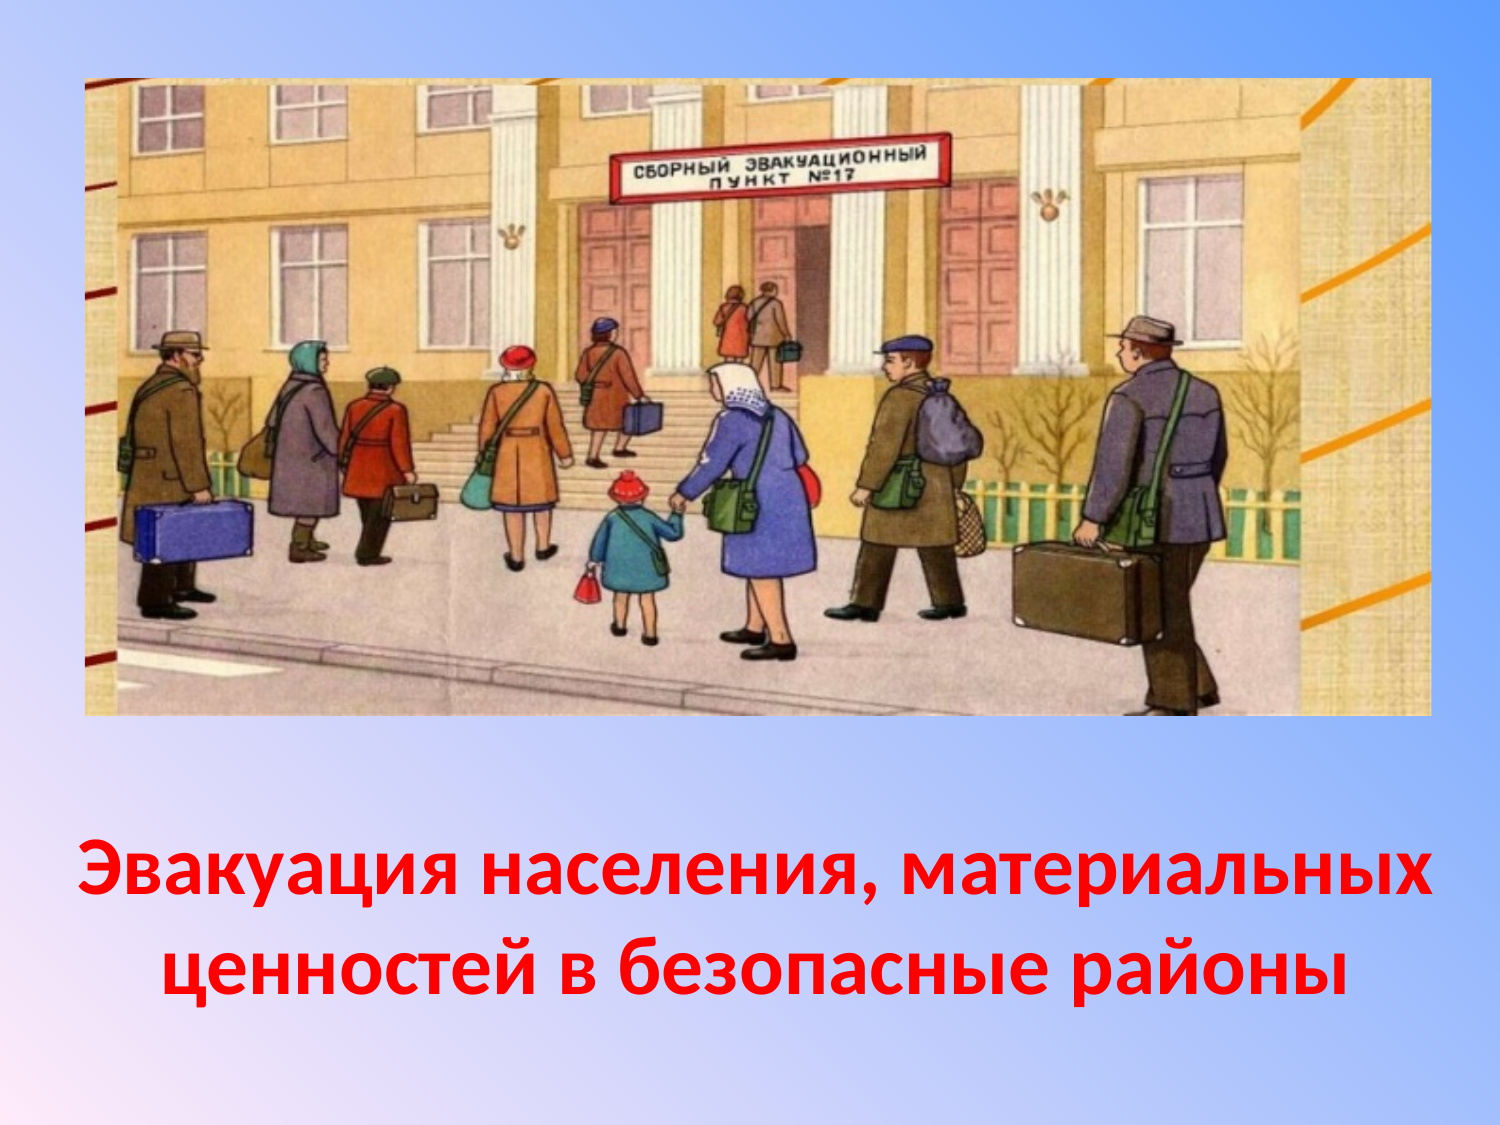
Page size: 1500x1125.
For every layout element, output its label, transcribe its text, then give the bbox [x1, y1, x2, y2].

title Эвакуация населения, материальных ценностей в безопасные районы [35, 751, 1477, 1071]
picture [84, 77, 1432, 717]
